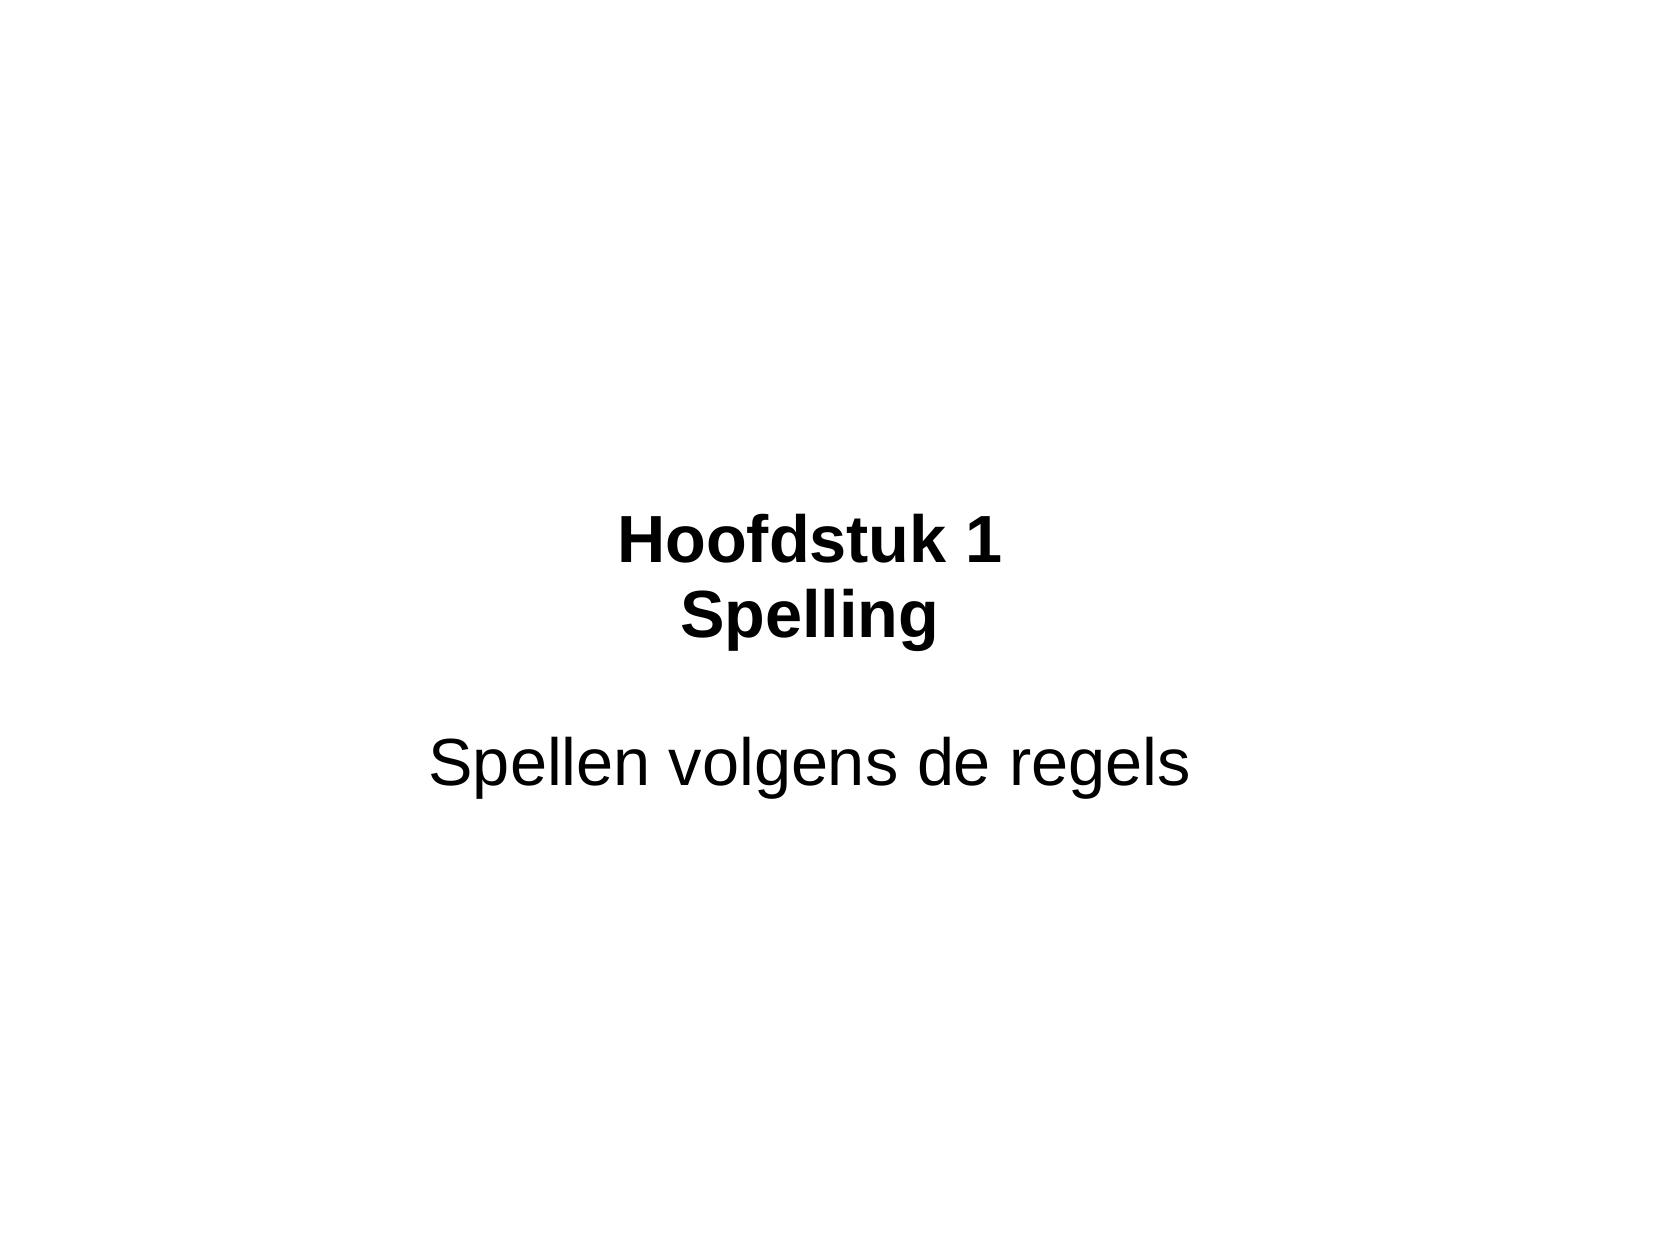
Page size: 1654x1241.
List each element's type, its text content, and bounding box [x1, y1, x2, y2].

subtitle Hoofdstuk 1 Spelling Spellen volgens de regels [82, 290, 1538, 1010]
